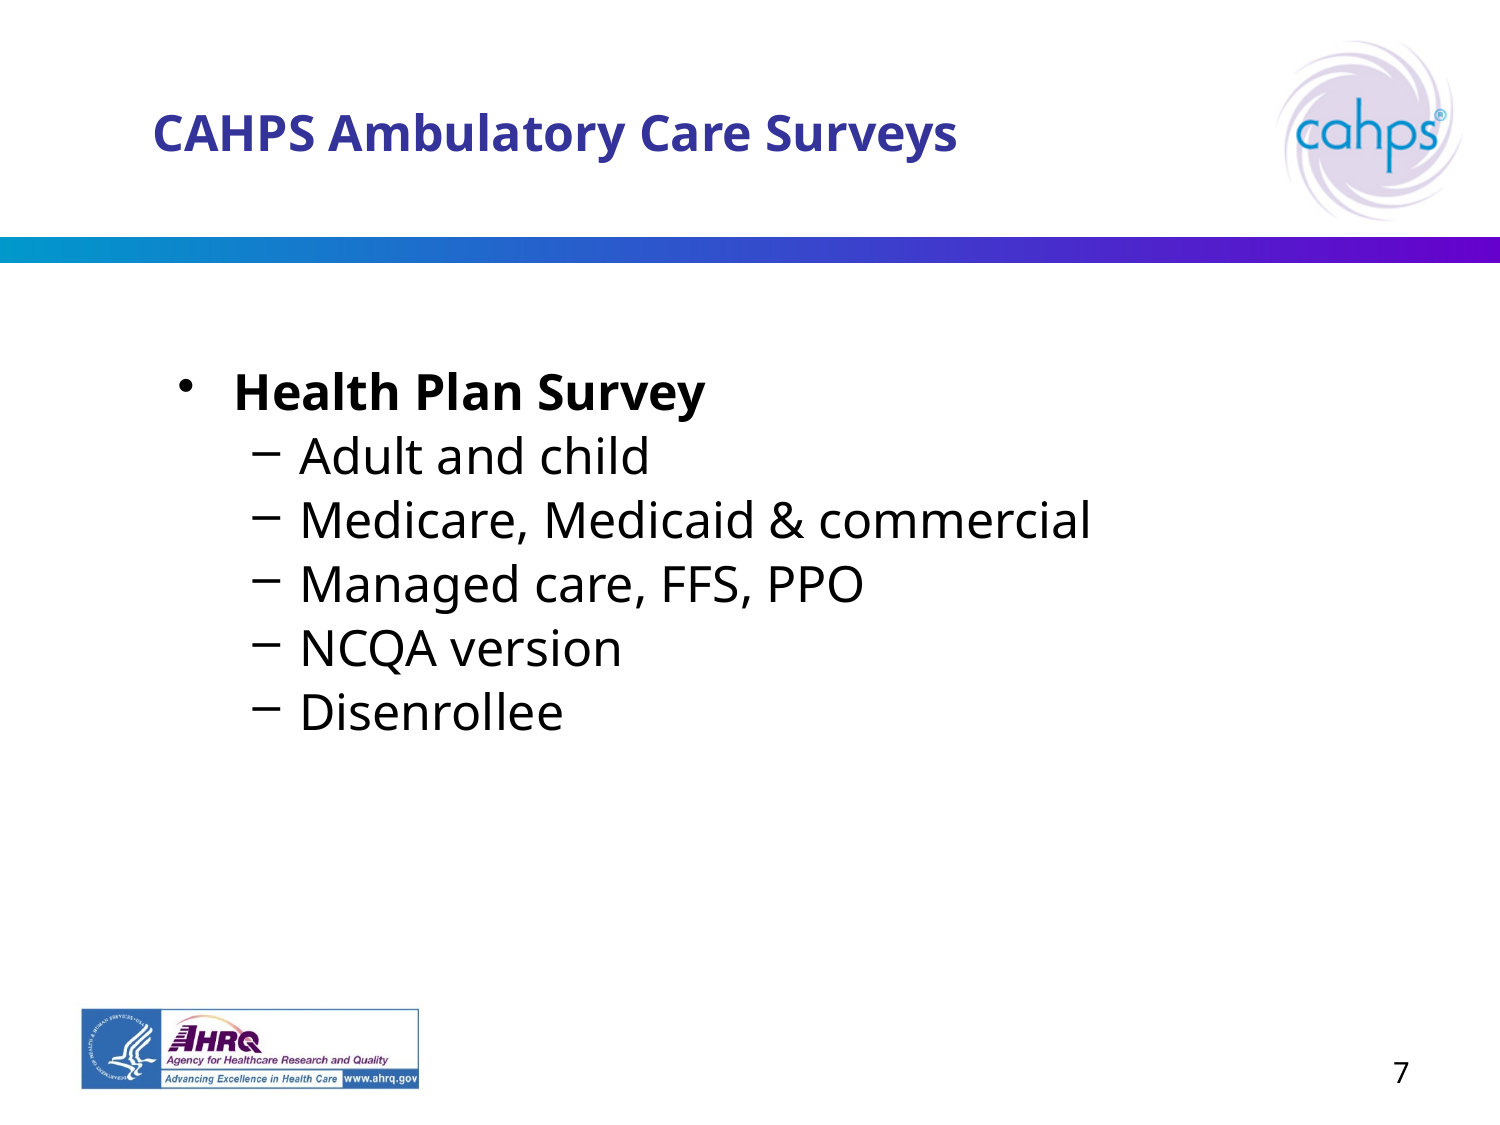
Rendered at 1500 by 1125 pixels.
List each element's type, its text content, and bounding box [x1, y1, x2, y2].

picture [75, 1003, 425, 1096]
text_box [800, 275, 1500, 1000]
list Health Plan Survey Adult and child Medicare, Medicaid & commercial Managed care, FFS, PPO NCQA version Disenrollee [162, 359, 800, 880]
picture [1301, 37, 1463, 225]
slide_number 7 [1074, 1046, 1426, 1125]
title CAHPS Ambulatory Care Surveys [137, 37, 1301, 226]
